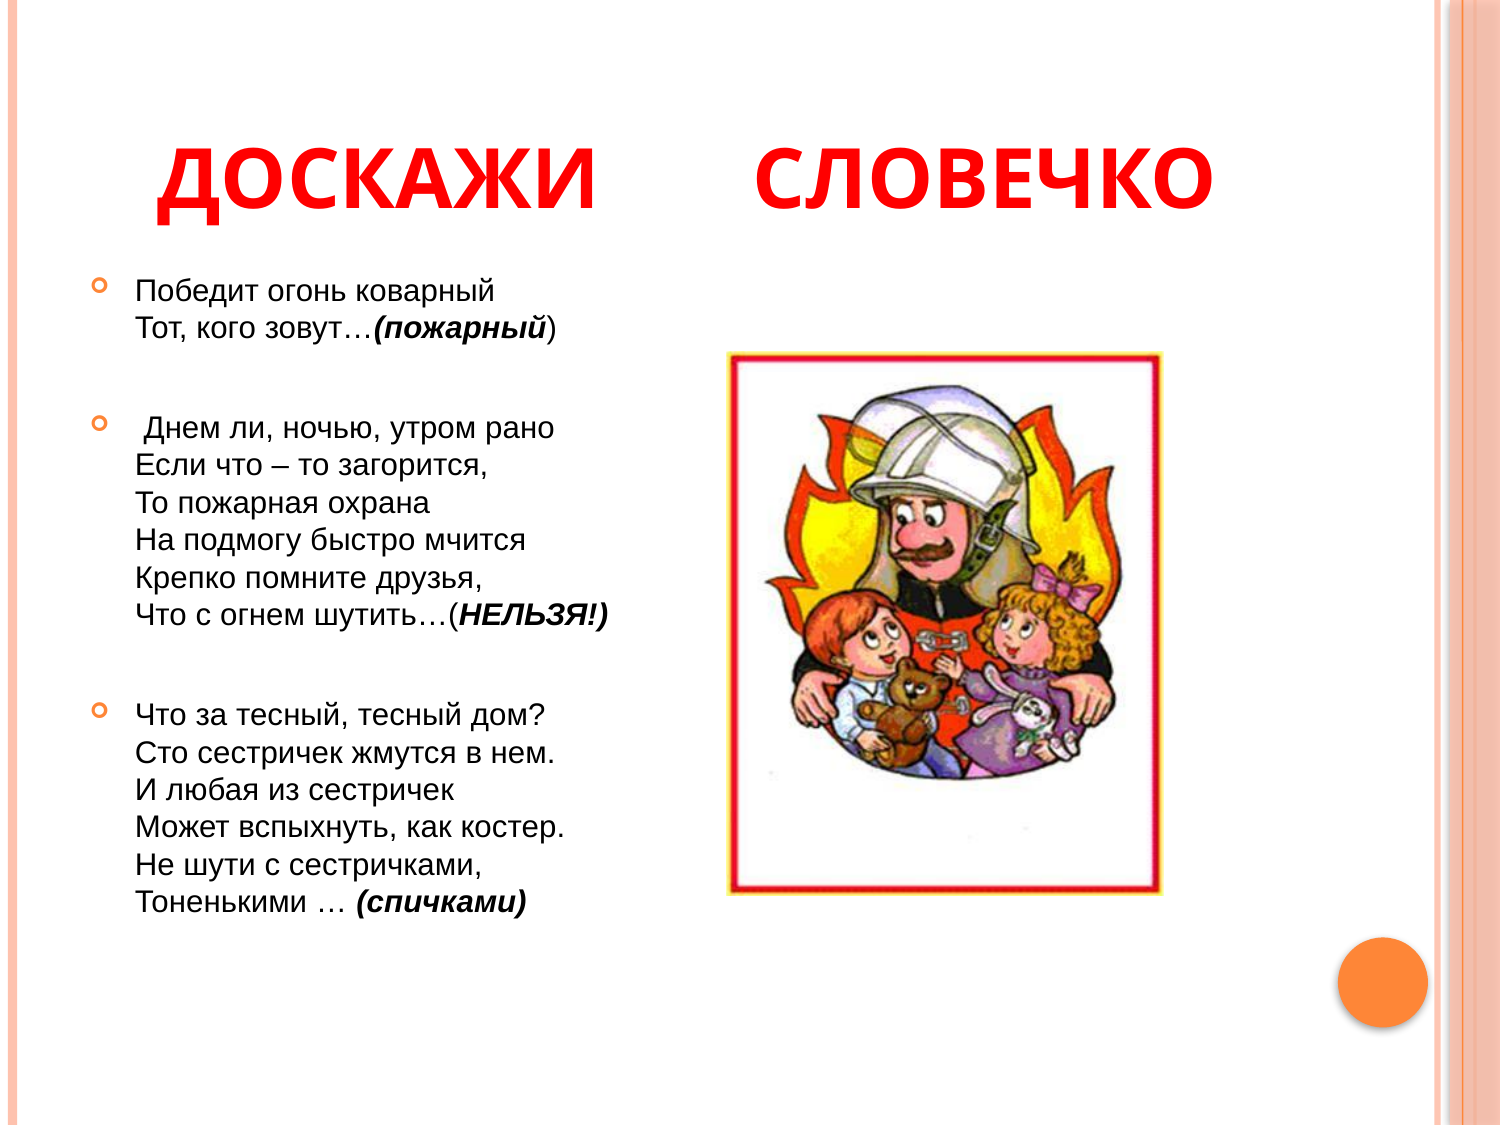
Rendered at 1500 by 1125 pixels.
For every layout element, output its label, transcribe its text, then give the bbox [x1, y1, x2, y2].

list Победит огонь коварный Тот, кого зовут…(пожарный) Днем ли, ночью, утром рано Если что – то загорится, То пожарная охрана На подмогу быстро мчится Крепко помните друзья, Что с огнем шутить…(НЕЛЬЗЯ!) Что за тесный, тесный дом? Сто сестричек жмутся в нем. И любая из сестричек Может вспыхнуть, как костер. Не шути с сестричками, Тоненькими … (спичками) [75, 262, 1300, 1062]
picture [725, 350, 1164, 896]
title Доскажи словечко [75, 45, 1300, 233]
